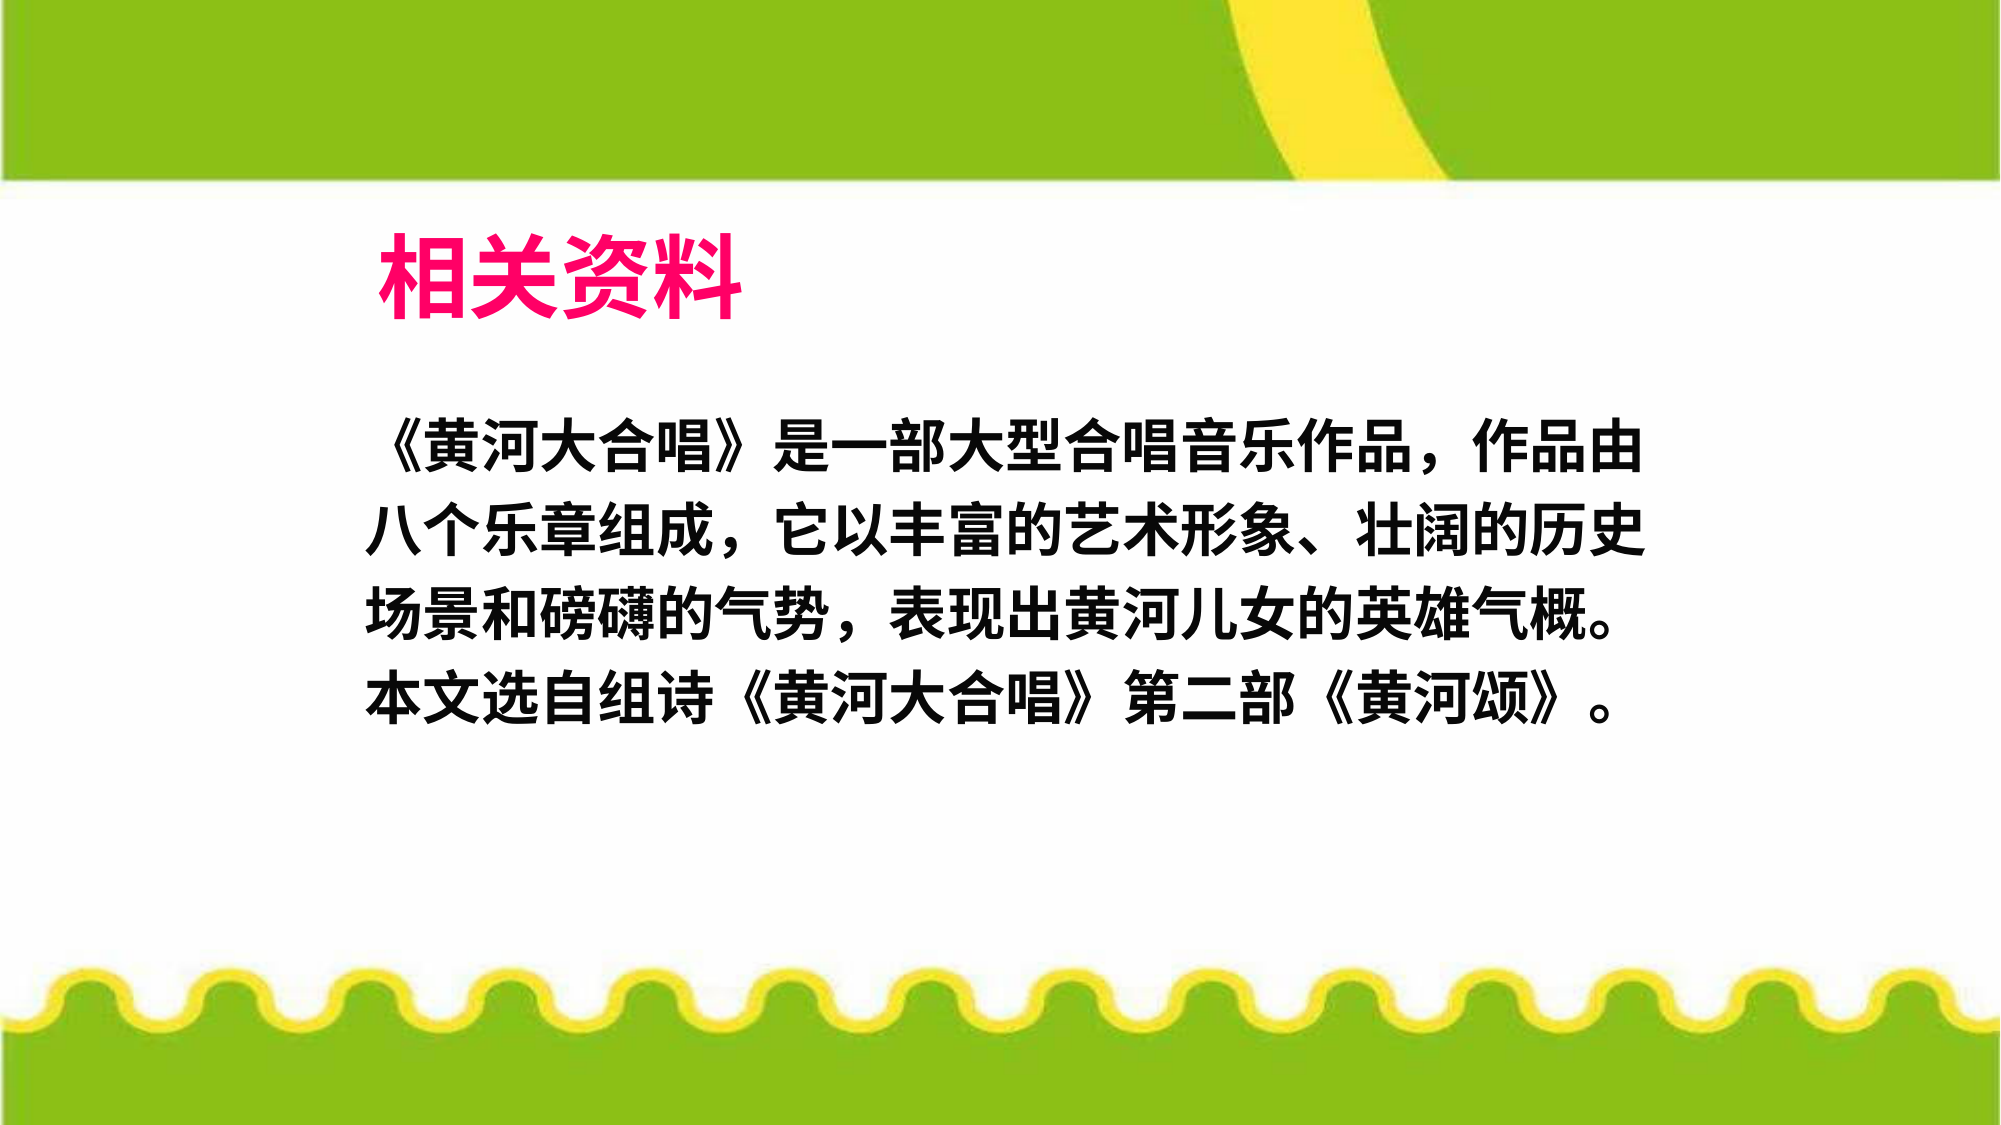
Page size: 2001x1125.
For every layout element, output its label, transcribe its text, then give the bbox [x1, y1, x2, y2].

picture [0, 0, 2001, 1125]
text_box 相关资料 [362, 212, 825, 338]
text_box 《黄河大合唱》是一部大型合唱音乐作品，作品由八个乐章组成，它以丰富的艺术形象、壮阔的历史场景和磅礴的气势，表现出黄河儿女的英雄气概。本文选自组诗《黄河大合唱》第二部《黄河颂》。 [349, 387, 1688, 739]
